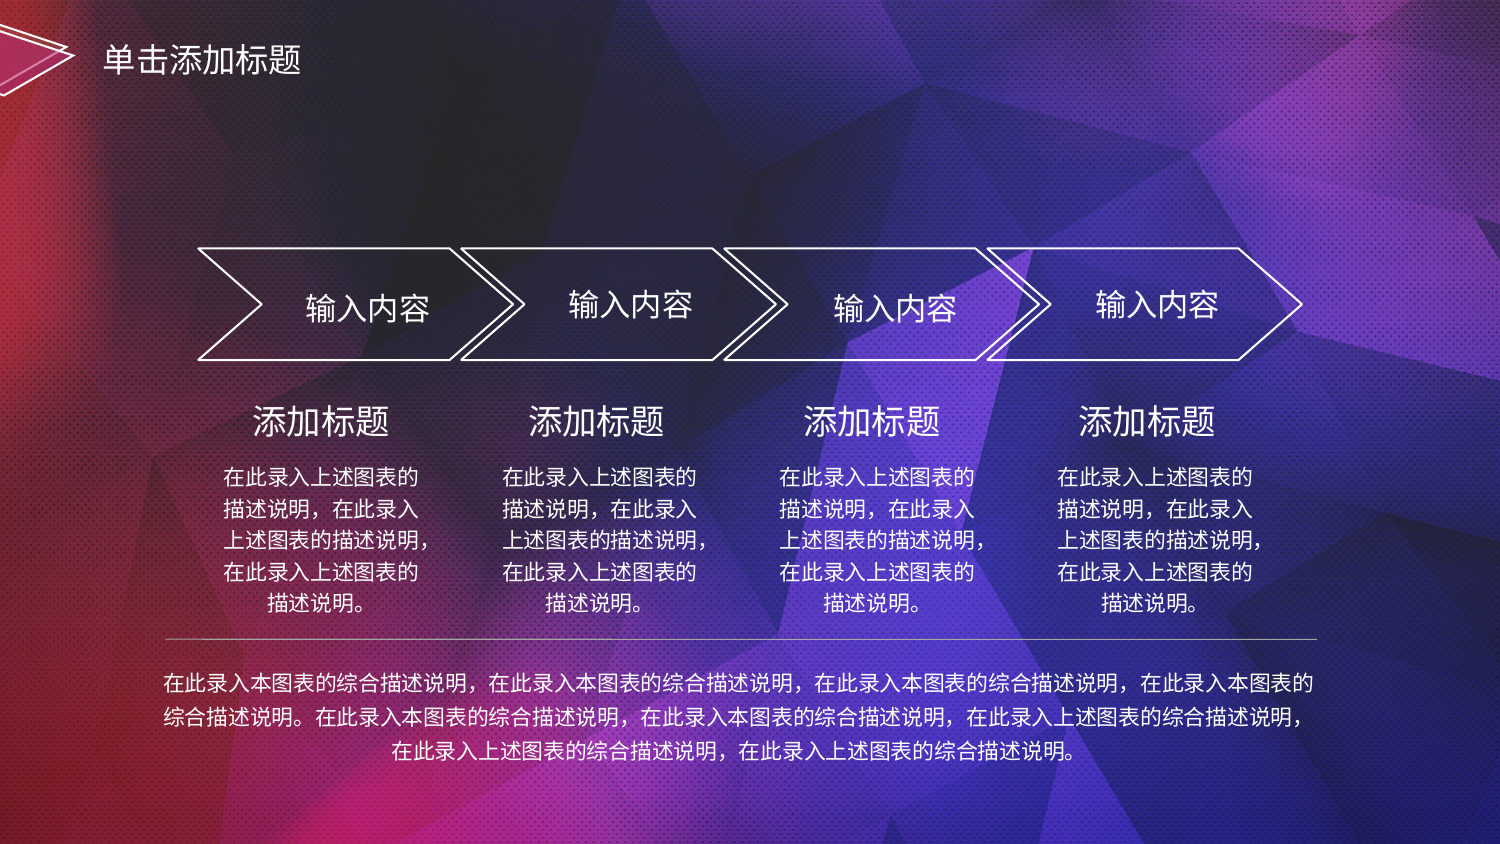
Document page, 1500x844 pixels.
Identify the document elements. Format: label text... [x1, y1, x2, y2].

text_box 添加标题 [516, 394, 677, 447]
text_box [198, 248, 514, 361]
text_box 在此录入上述图表的描述说明，在此录入上述图表的描述说明，在此录入上述图表的描述说明。 [204, 453, 439, 622]
text_box 添加标题 [791, 394, 952, 447]
text_box 单击添加标题 [88, 31, 412, 87]
text_box 添加标题 [241, 394, 401, 447]
text_box 添加标题 [1067, 394, 1228, 447]
text_box 在此录入上述图表的描述说明，在此录入上述图表的描述说明，在此录入上述图表的描述说明。 [761, 453, 995, 622]
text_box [1040, 248, 1303, 361]
picture [0, 0, 1500, 844]
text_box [724, 248, 1040, 361]
text_box 在此录入上述图表的描述说明，在此录入上述图表的描述说明，在此录入上述图表的描述说明。 [1040, 453, 1271, 622]
text_box 在此录入本图表的综合描述说明，在此录入本图表的综合描述说明，在此录入本图表的综合描述说明，在此录入本图表的综合描述说明。在此录入本图表的综合描述说明，在此录入本图表的综合描述说明，在此录入上述图表的综合描述说明，在此录入上述图表的综合描述说明，在此录入上述图表的综合描述说明。 [147, 656, 1332, 770]
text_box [514, 248, 724, 361]
text_box 在此录入上述图表的描述说明，在此录入上述图表的描述说明，在此录入上述图表的描述说明。 [484, 453, 716, 622]
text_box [0, 0, 57, 89]
